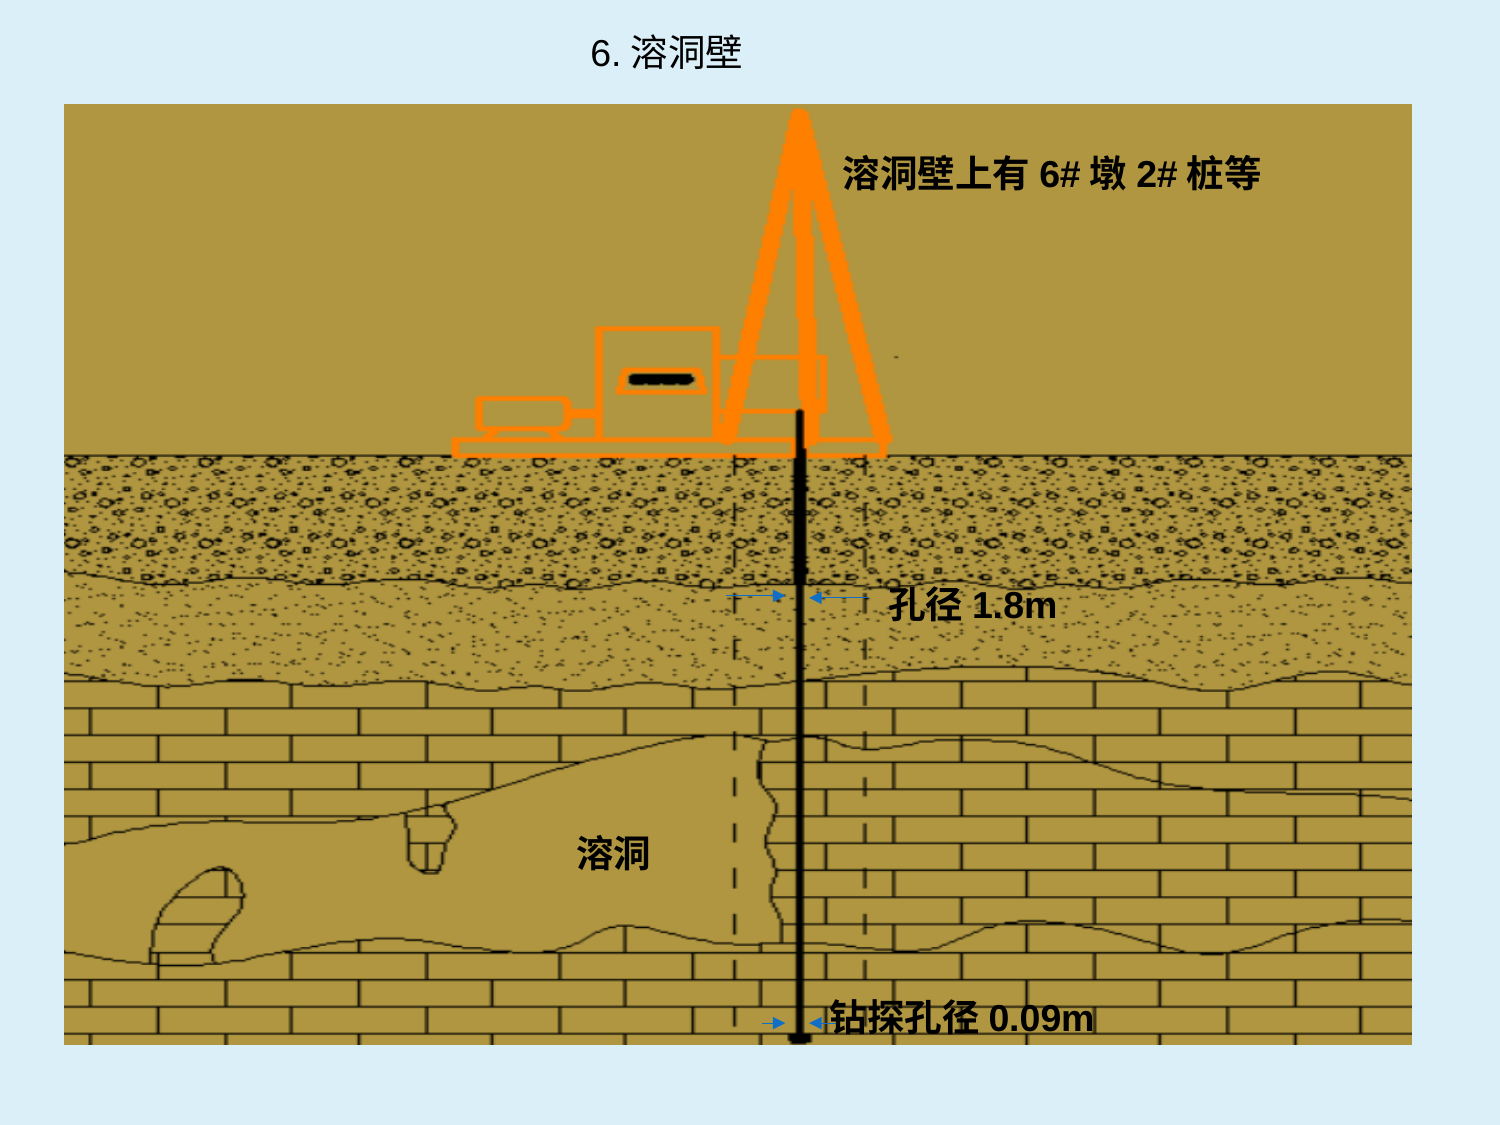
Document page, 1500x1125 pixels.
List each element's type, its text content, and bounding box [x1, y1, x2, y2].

text_box 6.溶洞壁 [575, 22, 758, 82]
picture [64, 104, 1412, 1045]
